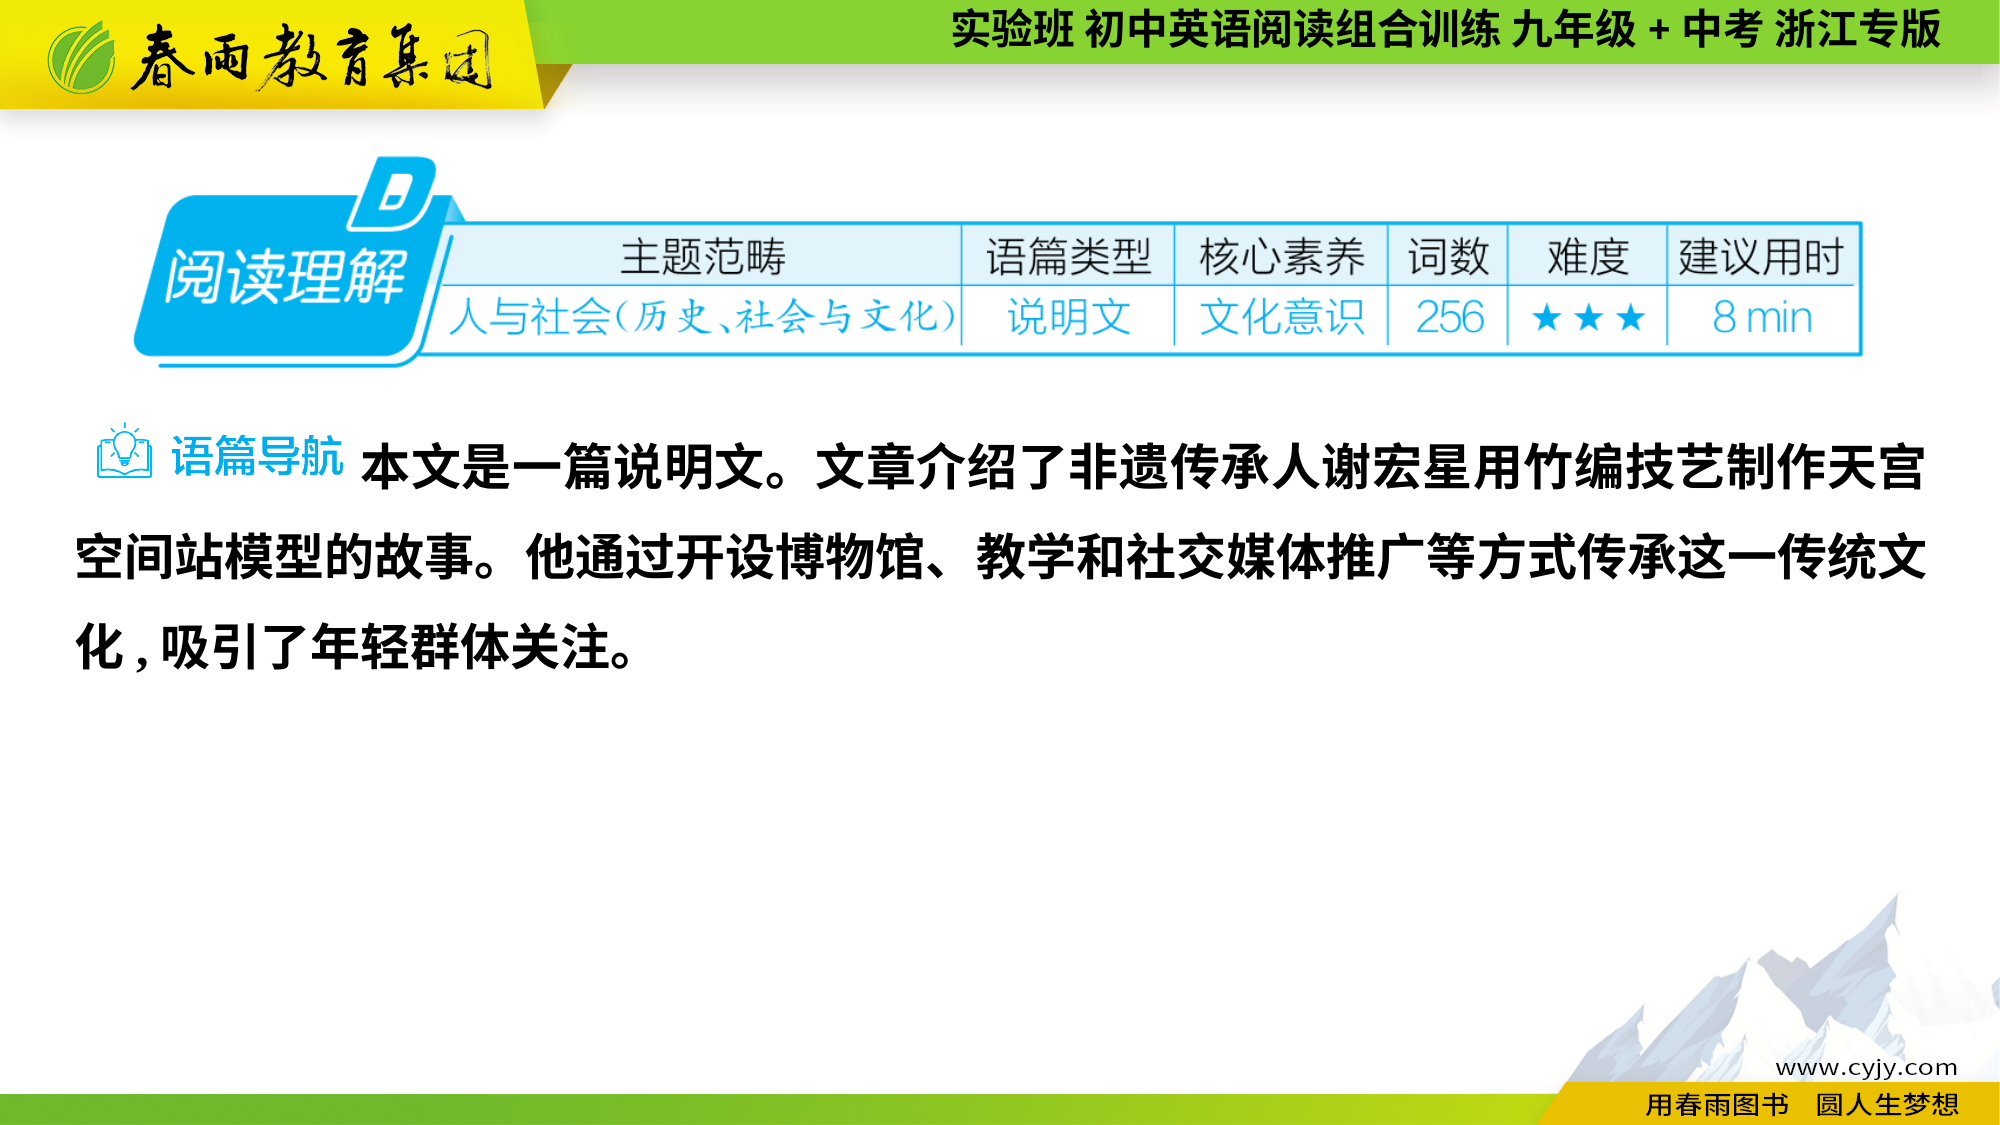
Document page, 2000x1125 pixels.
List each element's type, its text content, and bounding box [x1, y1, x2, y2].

picture [0, 0, 2000, 1125]
list 本文是一篇说明文。文章介绍了非遗传承人谢宏星用竹编技艺制作天宫空间站模型的故事。他通过开设博物馆、教学和社交媒体推广等方式传承这一传统文化,吸引了年轻群体关注。 [59, 397, 1944, 674]
